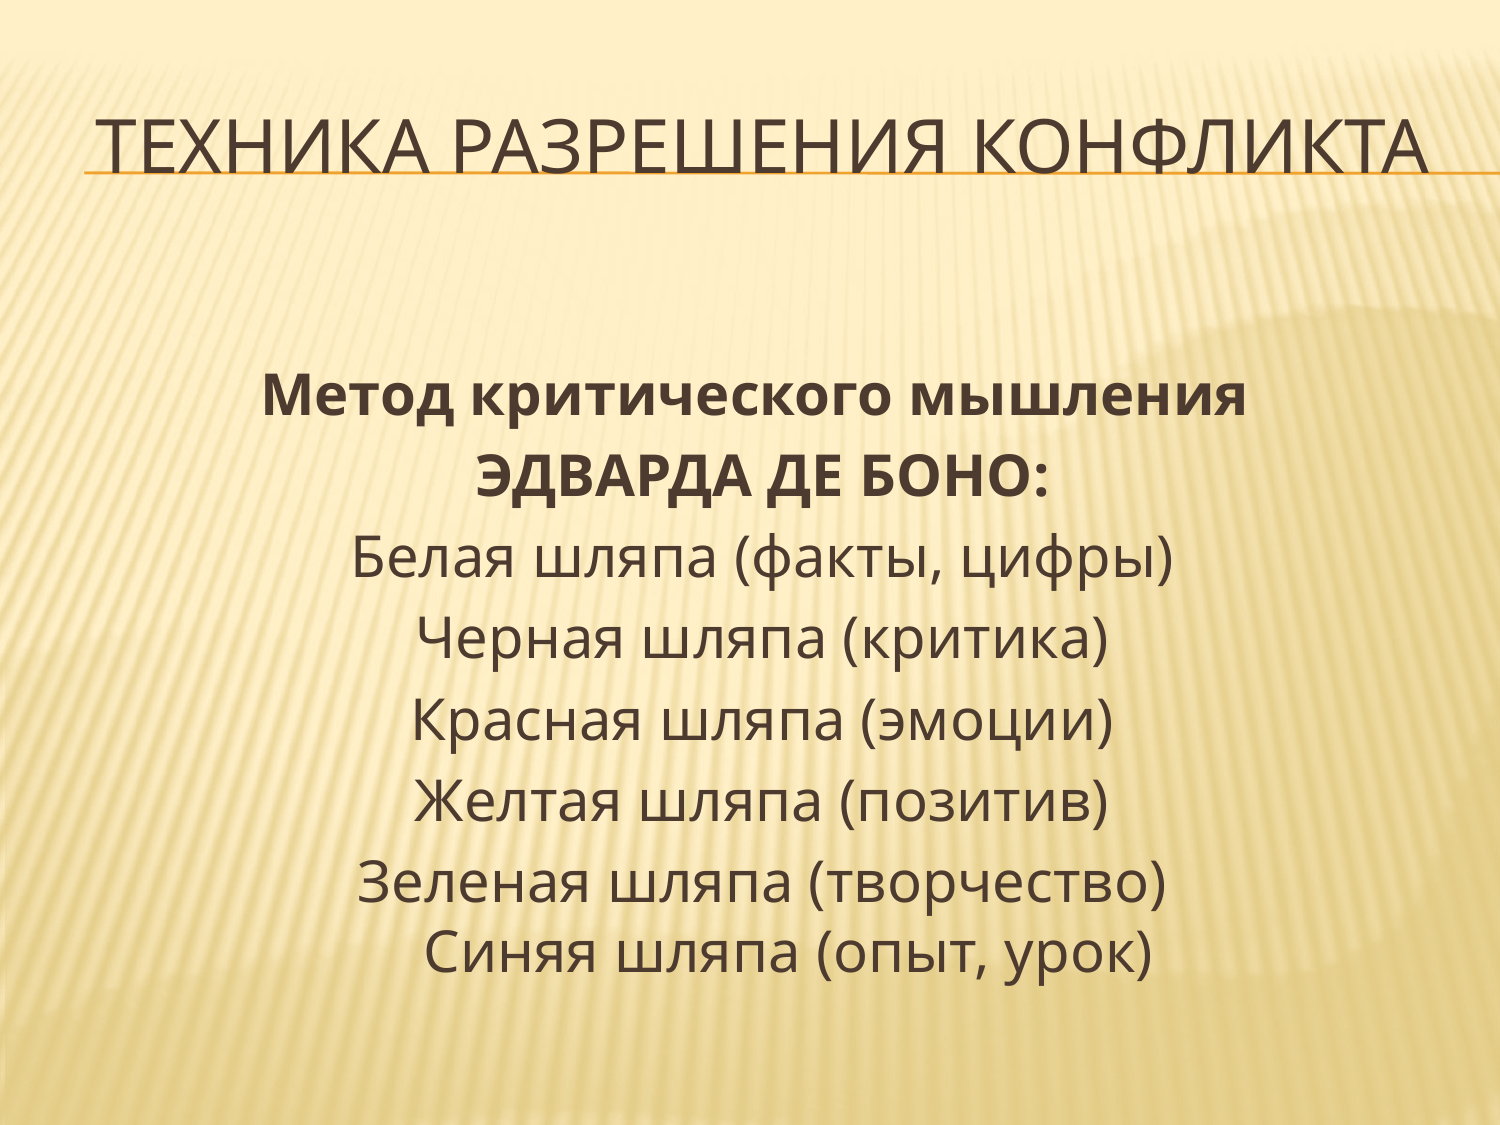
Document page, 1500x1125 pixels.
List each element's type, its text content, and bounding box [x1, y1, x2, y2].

list Метод критического мышления ЭДВАРДА ДЕ БОНО: Белая шляпа (факты, цифры) Черная шляпа (критика) Красная шляпа (эмоции) Желтая шляпа (позитив) Зеленая шляпа (творчество) Синяя шляпа (опыт, урок) [50, 349, 1475, 998]
title Техника РАЗРЕШЕНИя КОНФЛИКТА [50, 75, 1475, 213]
